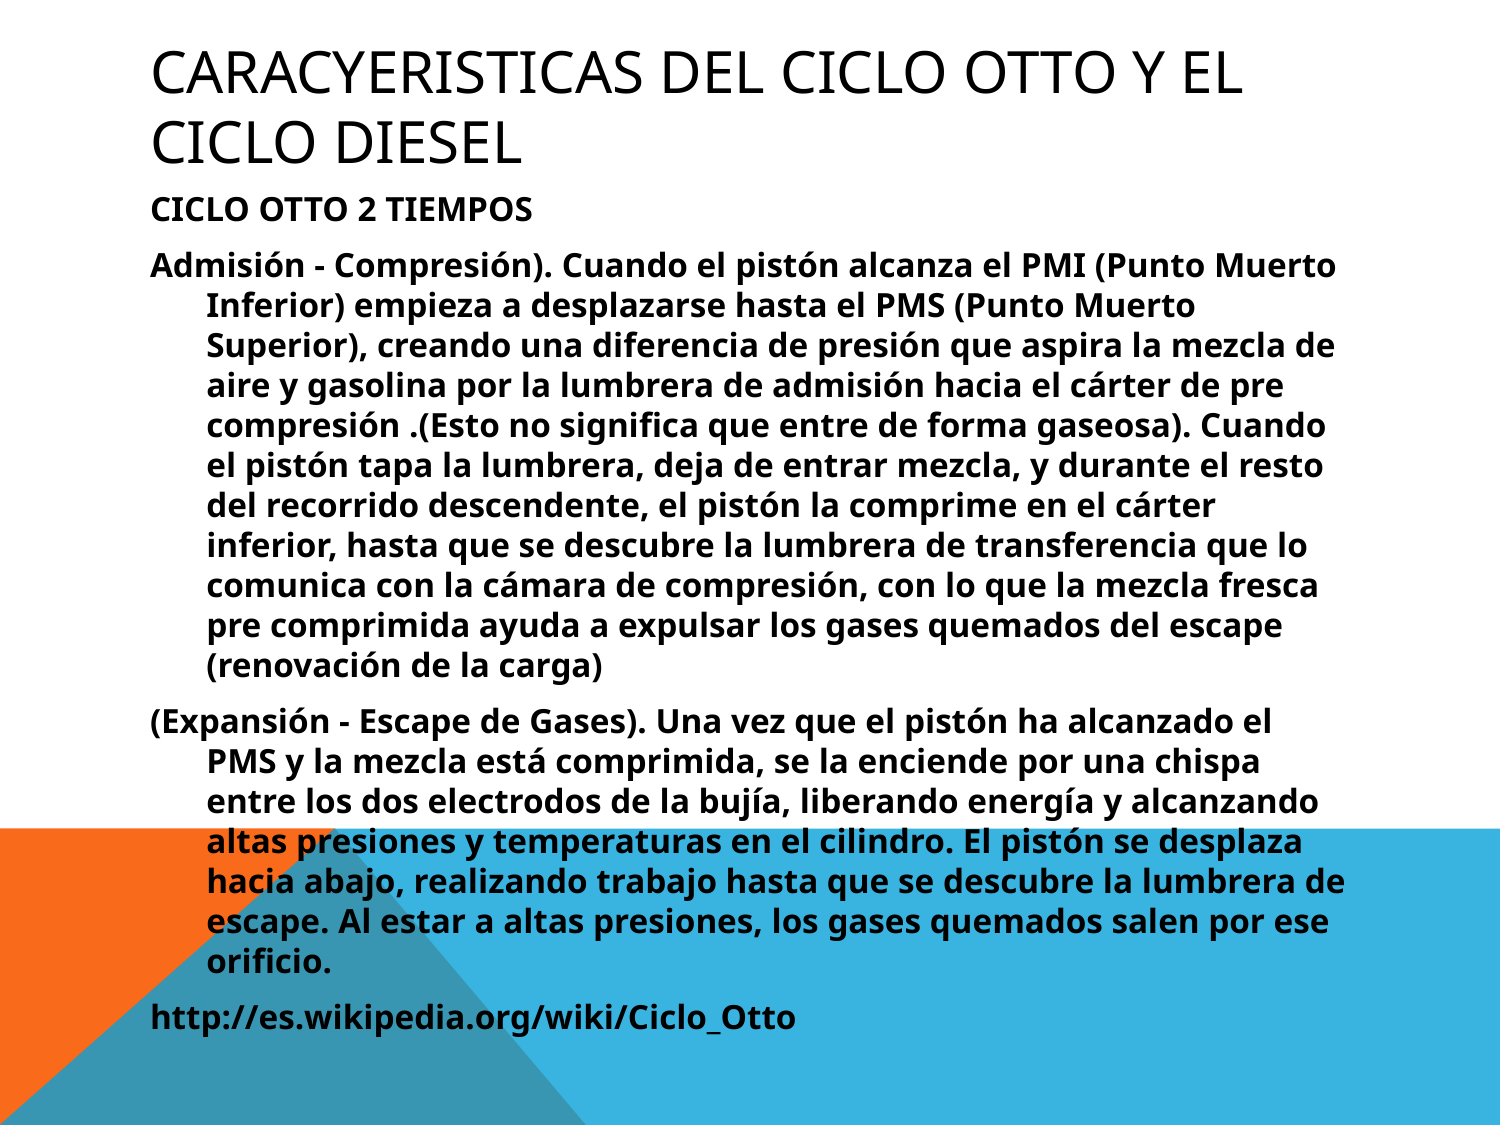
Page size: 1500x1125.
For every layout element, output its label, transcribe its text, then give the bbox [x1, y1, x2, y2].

title CARACYERISTICAS DEL CICLO OTTO Y EL CICLO DIESEL [135, 60, 1369, 150]
list CICLO OTTO 2 TIEMPOS Admisión - Compresión). Cuando el pistón alcanza el PMI (Punto Muerto Inferior) empieza a desplazarse hasta el PMS (Punto Muerto Superior), creando una diferencia de presión que aspira la mezcla de aire y gasolina por la lumbrera de admisión hacia el cárter de pre compresión .(Esto no significa que entre de forma gaseosa). Cuando el pistón tapa la lumbrera, deja de entrar mezcla, y durante el resto del recorrido descendente, el pistón la comprime en el cárter inferior, hasta que se descubre la lumbrera de transferencia que lo comunica con la cámara de compresión, con lo que la mezcla fresca pre comprimida ayuda a expulsar los gases quemados del escape (renovación de la carga) (Expansión - Escape de Gases). Una vez que el pistón ha alcanzado el PMS y la mezcla está comprimida, se la enciende por una chispa entre los dos electrodos de la bujía, liberando energía y alcanzando altas presiones y temperaturas en el cilindro. El pistón se desplaza hacia abajo, realizando trabajo hasta que se descubre la lumbrera de escape. Al estar a altas presiones, los gases quemados salen por ese orificio. http://es.wikipedia.org/wiki/Ciclo_Otto [135, 180, 1369, 1000]
